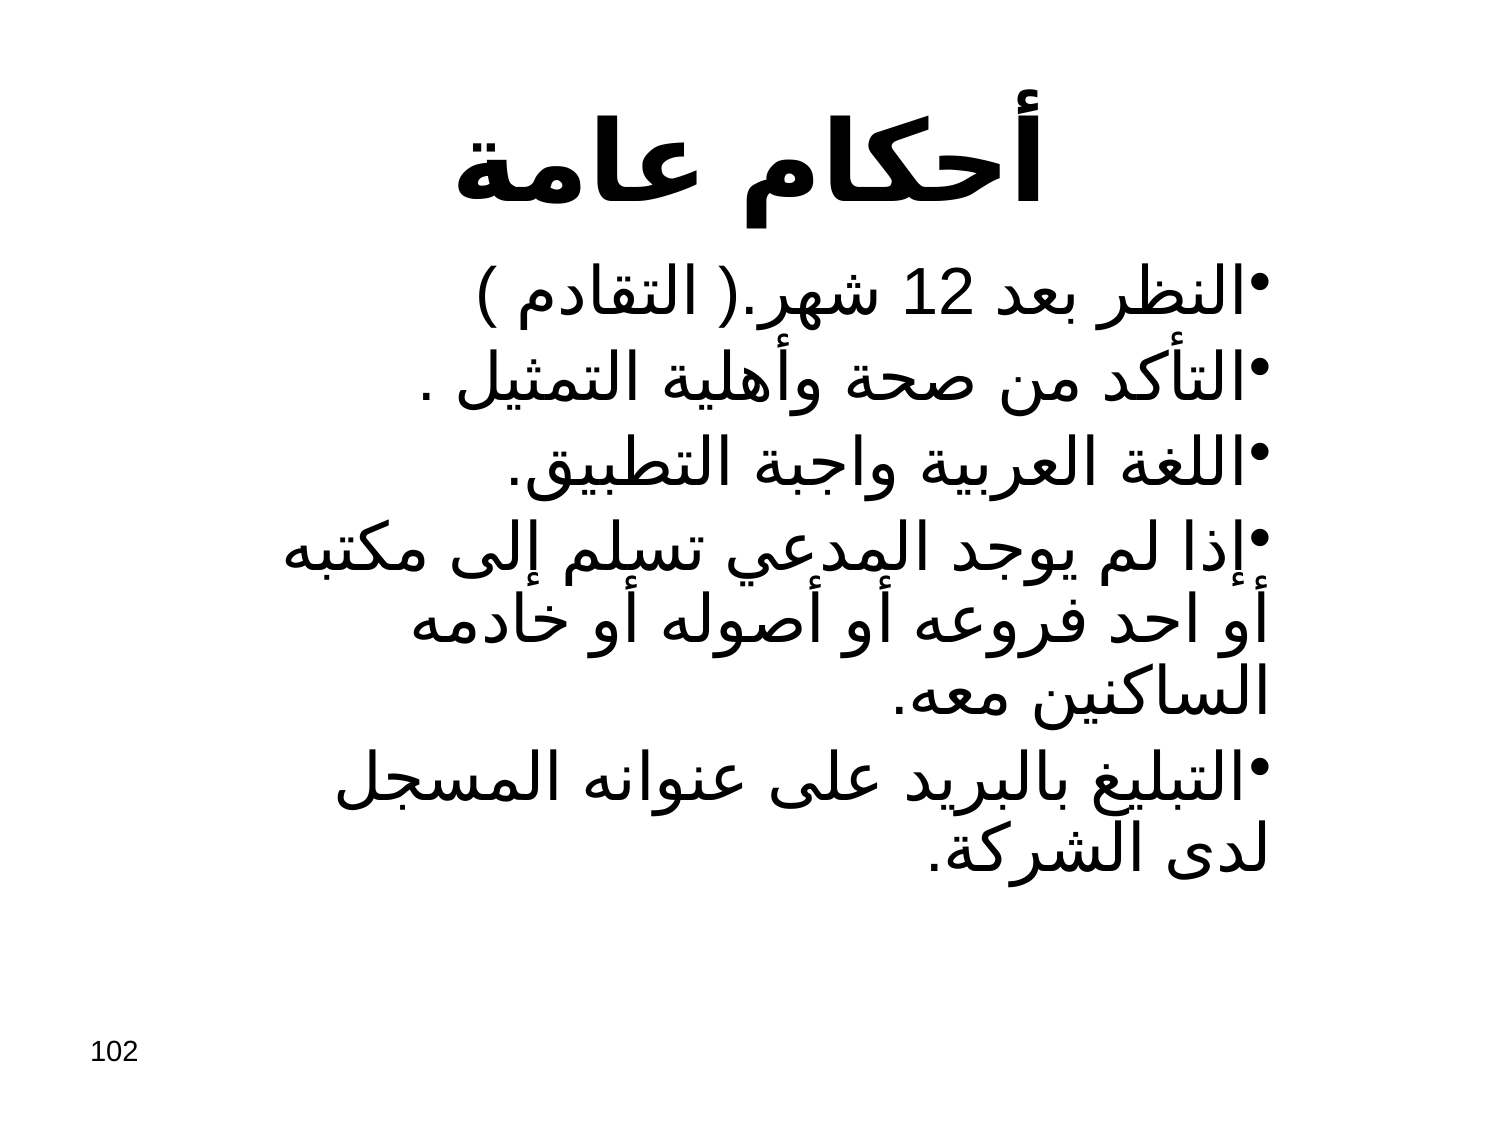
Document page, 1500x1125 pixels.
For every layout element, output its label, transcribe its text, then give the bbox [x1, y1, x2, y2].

slide_number 102 [74, 1024, 426, 1103]
title أحكام عامة [112, 99, 1388, 213]
subtitle النظر بعد 12 شهر.( التقادم ) التأكد من صحة وأهلية التمثيل . اللغة العربية واجبة التطبيق. إذا لم يوجد المدعي تسلم إلى مكتبه أو احد فروعه أو أصوله أو خادمه الساكنين معه. التبليغ بالبريد على عنوانه المسجل لدى الشركة. [237, 249, 1288, 851]
